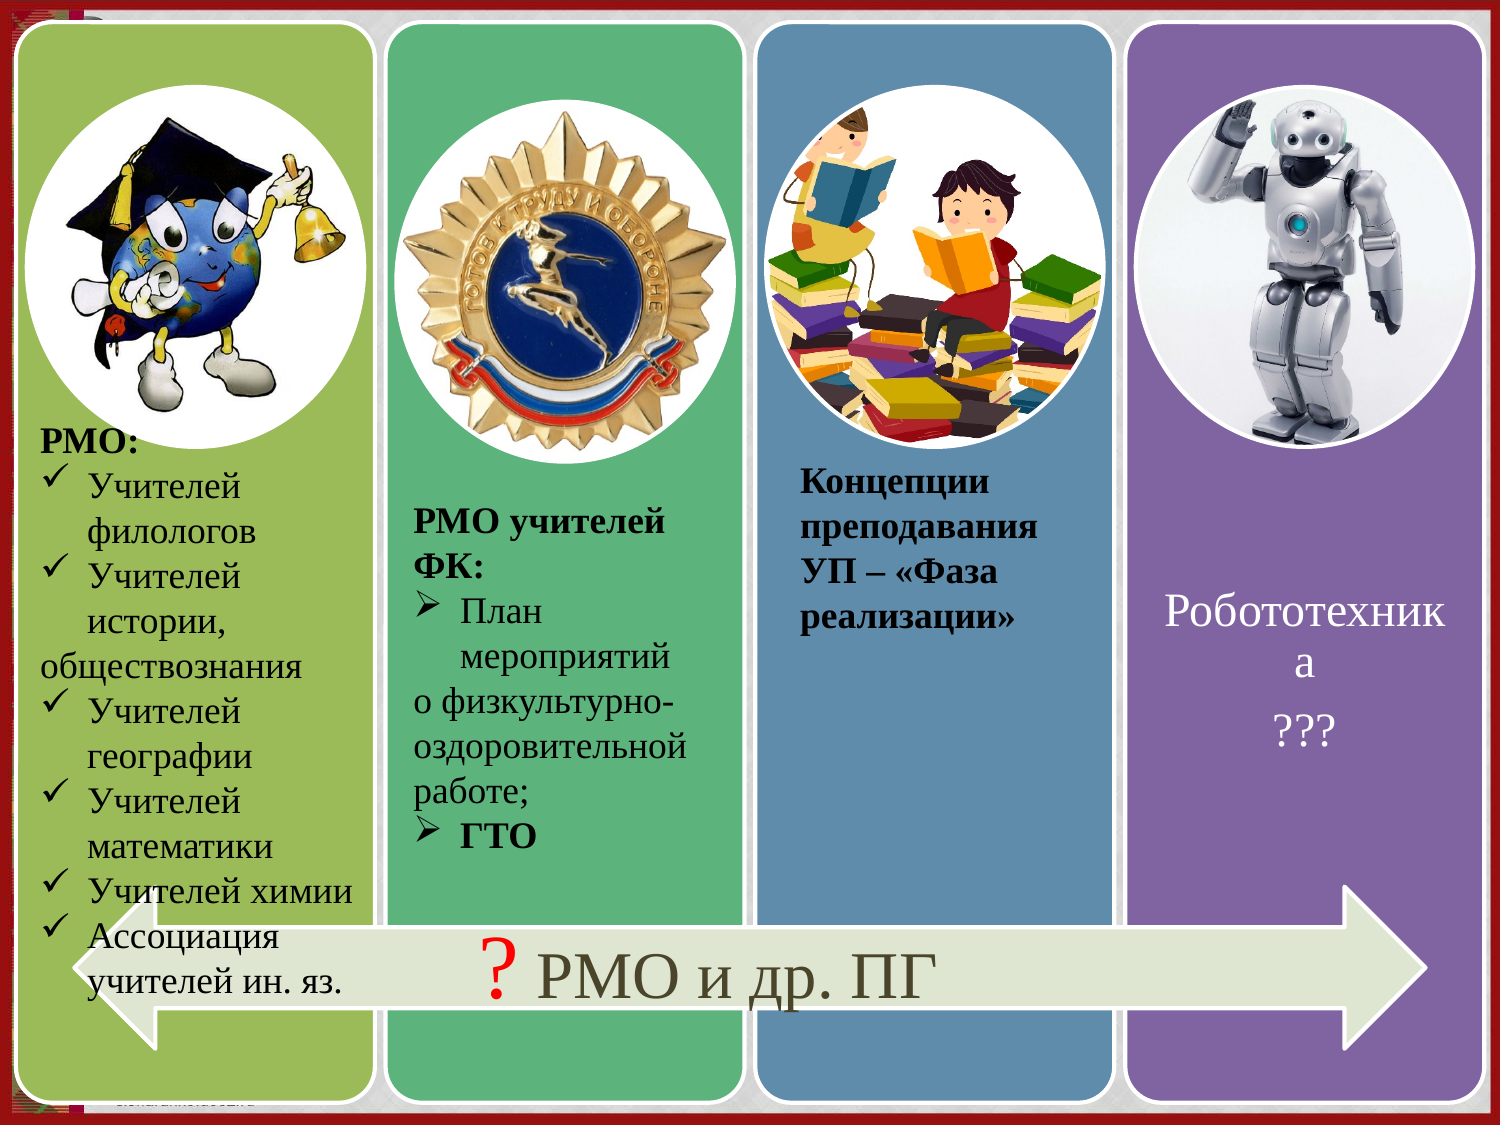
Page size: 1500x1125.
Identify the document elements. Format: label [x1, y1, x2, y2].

text_box [15, 21, 1485, 1103]
picture [0, 0, 1500, 1125]
